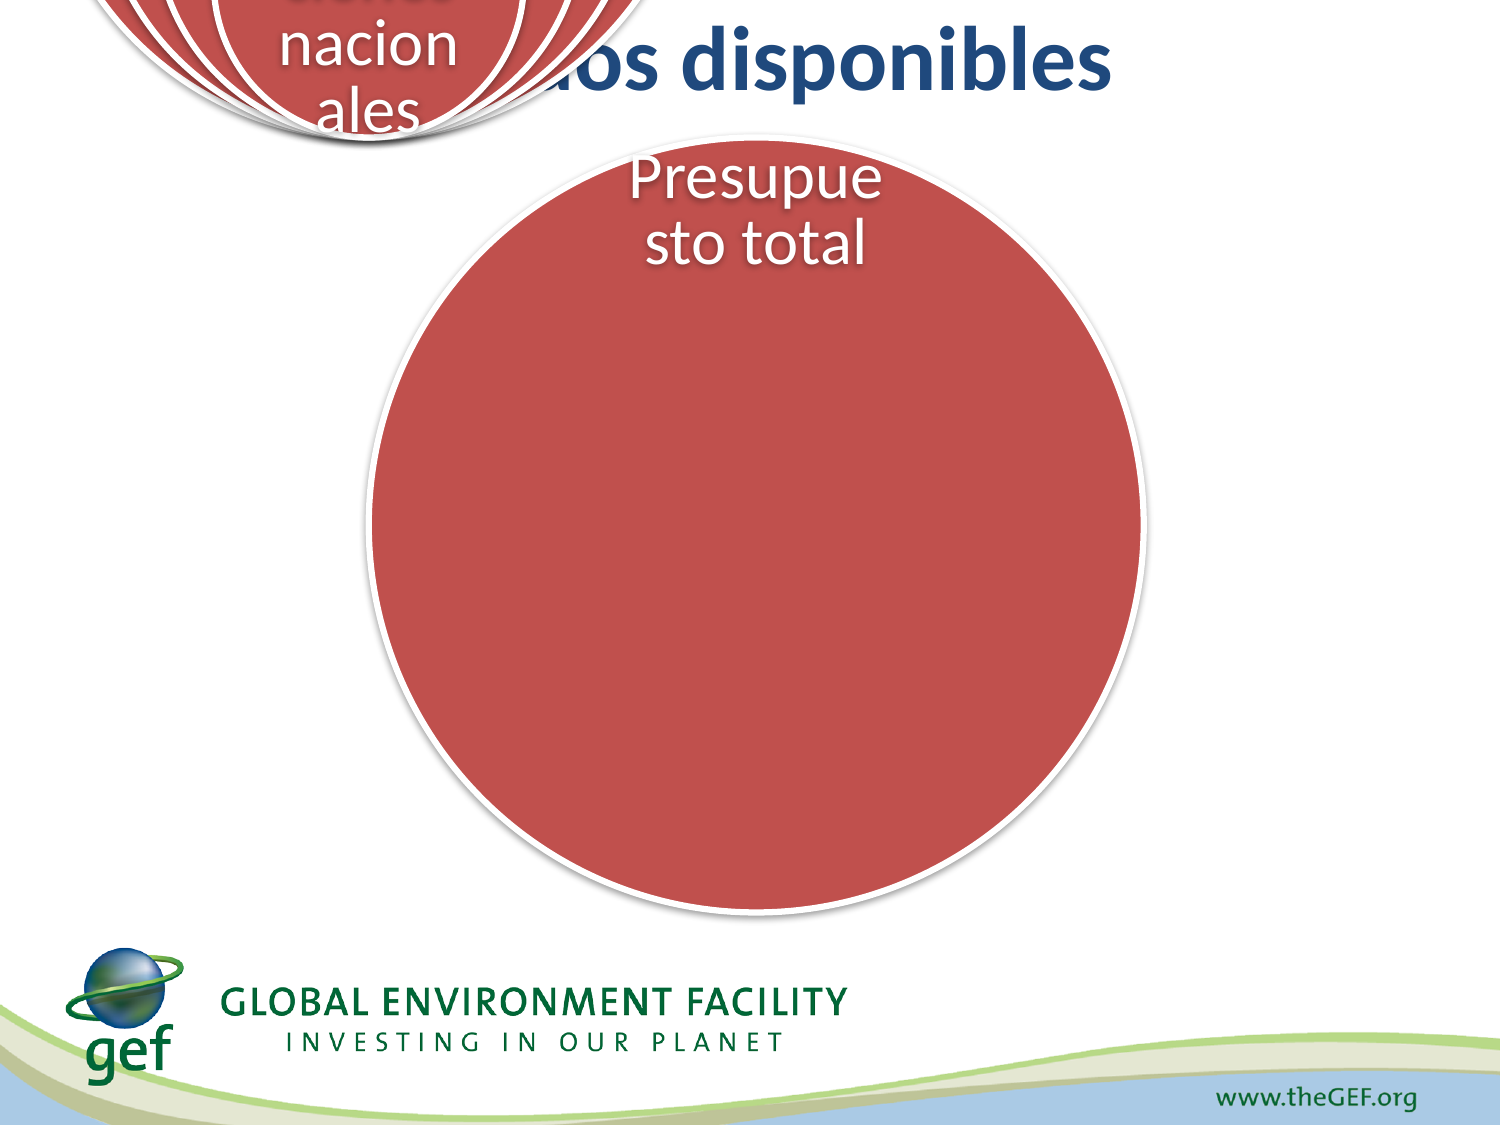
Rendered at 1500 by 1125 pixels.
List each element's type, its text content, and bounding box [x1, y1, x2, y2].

picture [0, 920, 1500, 1125]
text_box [24, 137, 1488, 913]
title Fondos disponibles [74, 0, 213, 111]
title Fondos disponibles [523, 0, 1426, 111]
